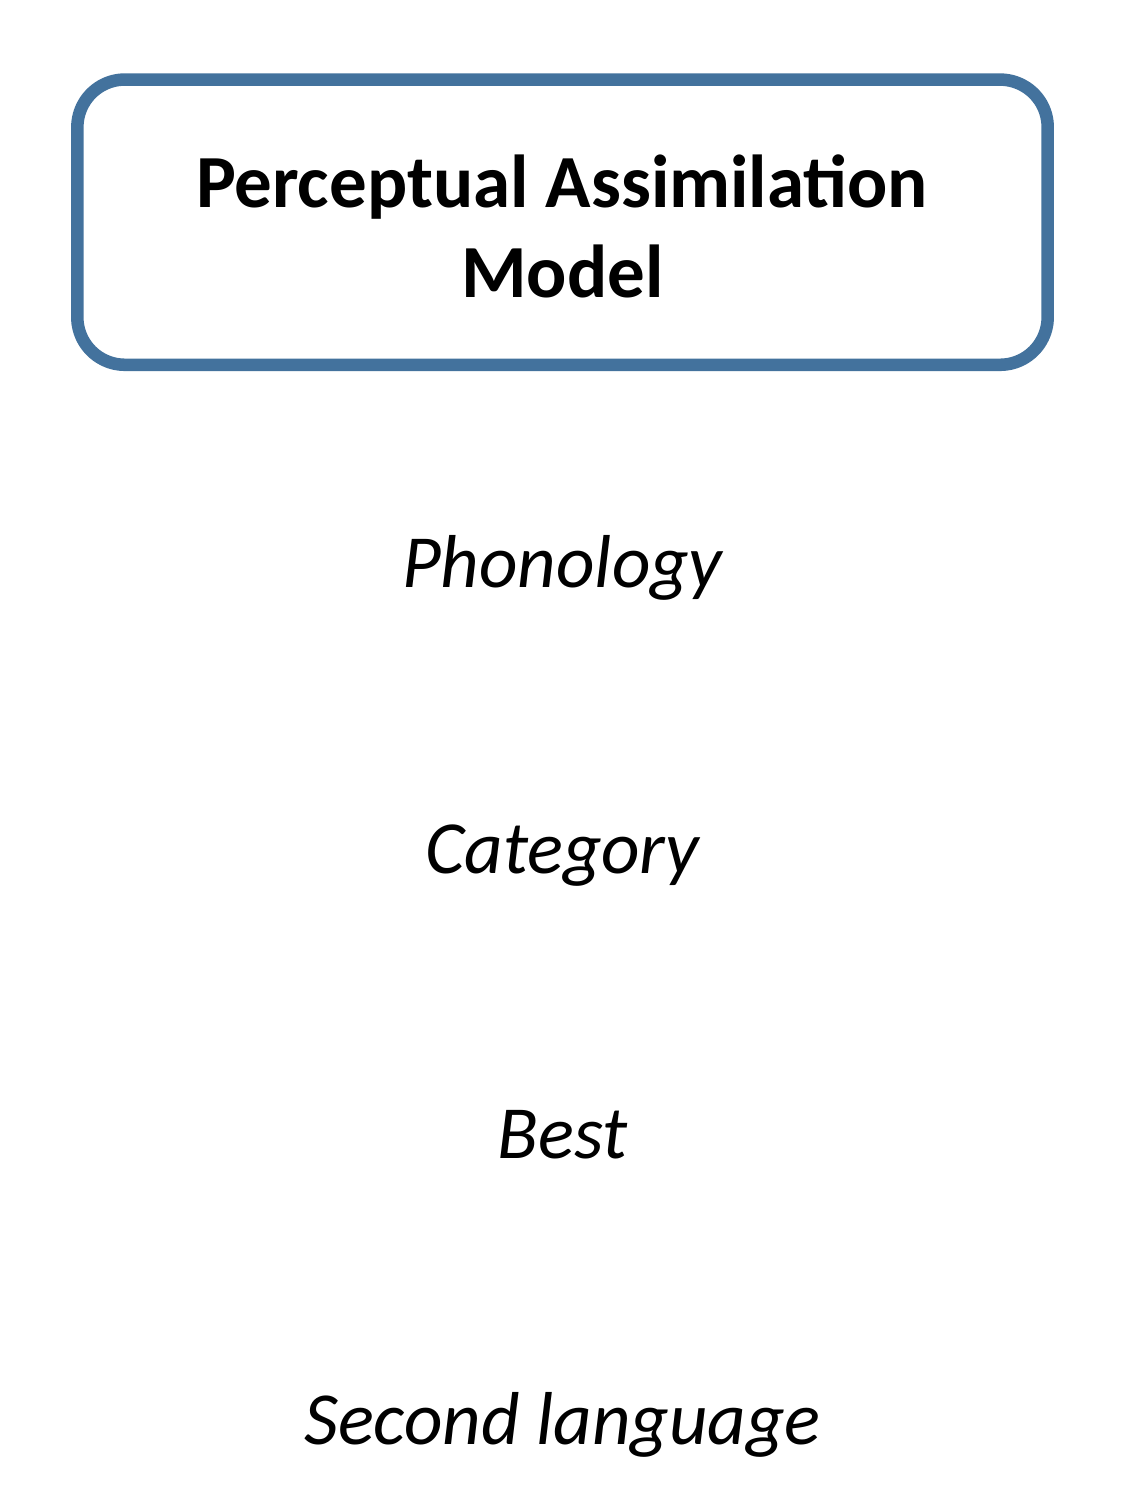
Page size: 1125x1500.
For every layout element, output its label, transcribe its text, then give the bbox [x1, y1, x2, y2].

list Phonology Category Best Second language [77, 399, 1048, 1352]
text_box Perceptual Assimilation Model [76, 78, 1049, 366]
